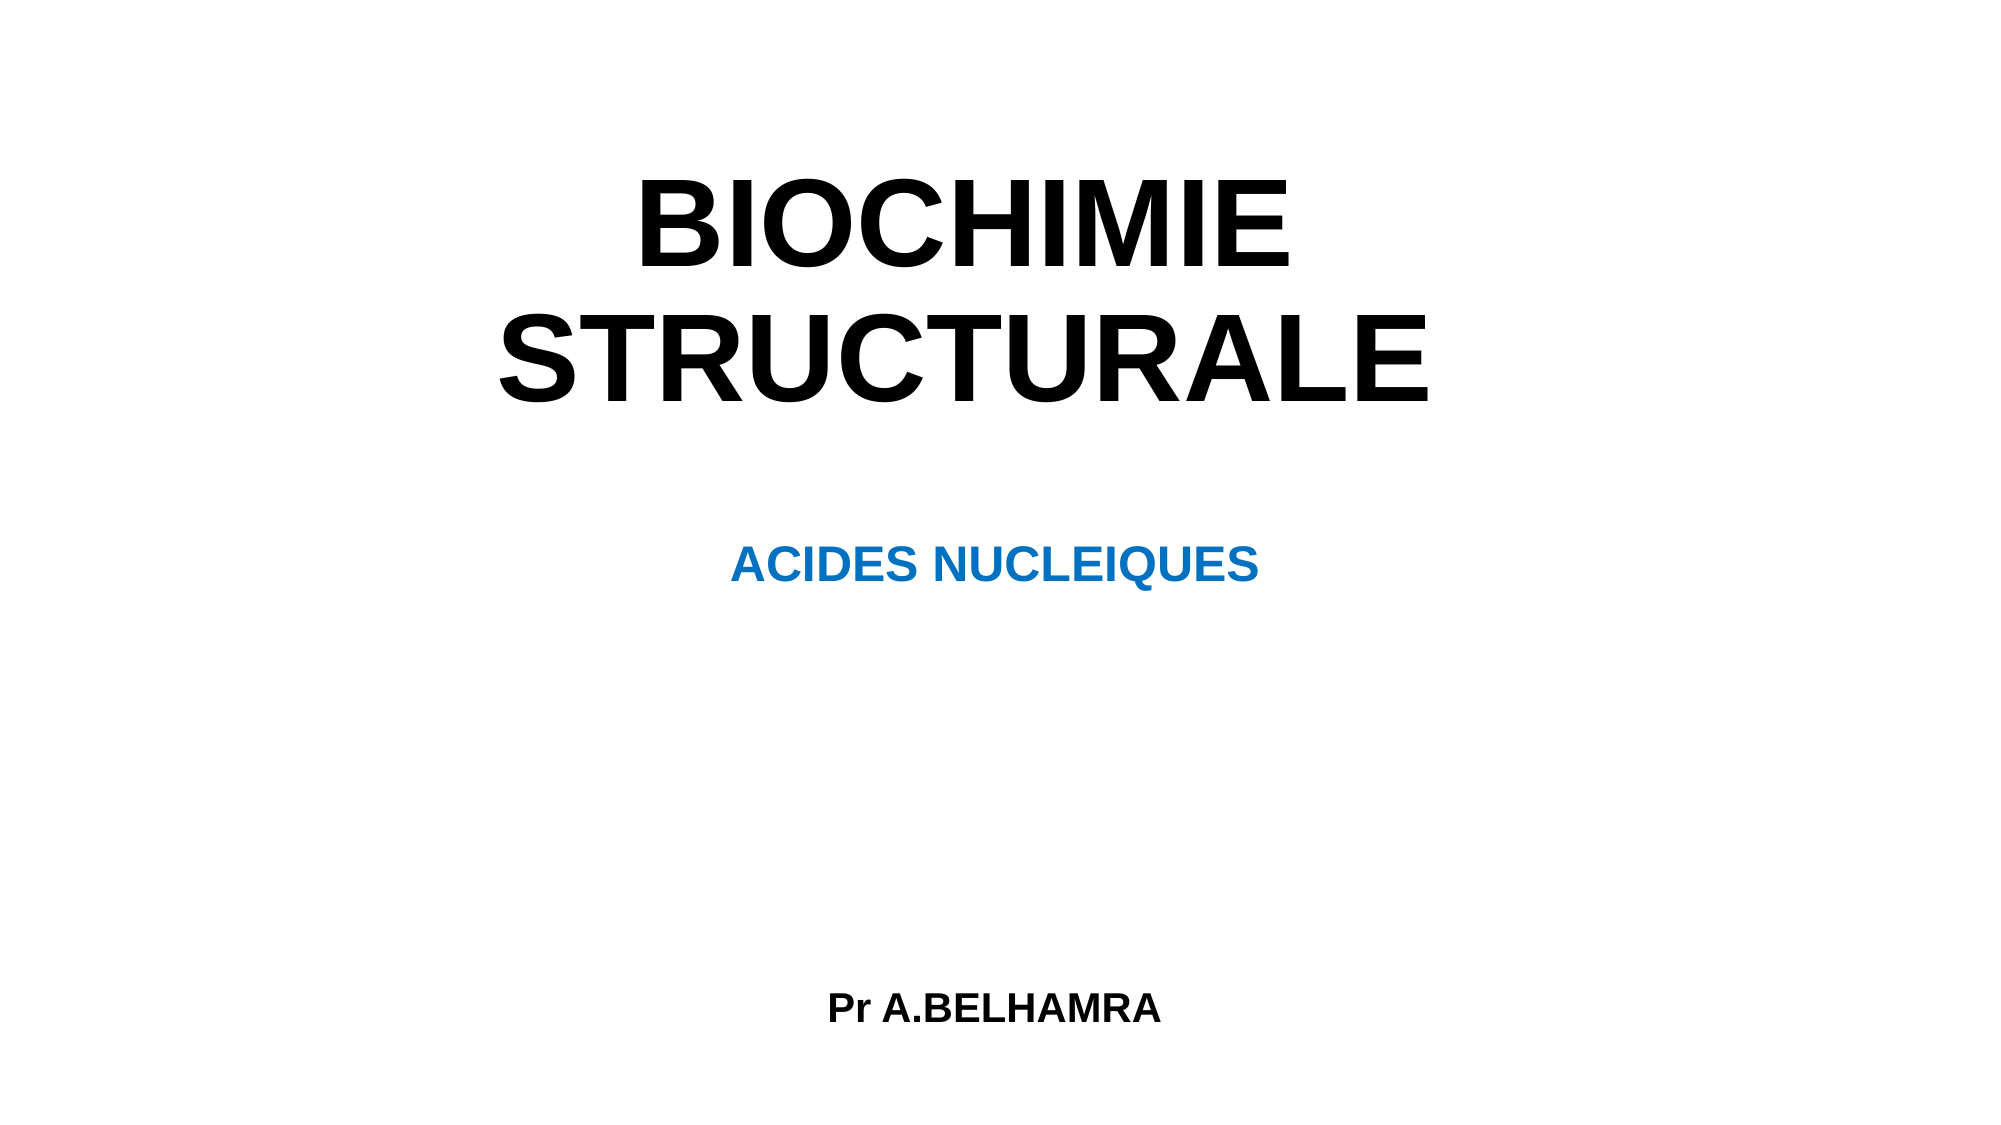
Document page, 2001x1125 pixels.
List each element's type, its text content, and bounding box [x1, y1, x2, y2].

subtitle ACIDES NUCLEIQUES Pr A.BELHAMRA [227, 530, 1763, 1125]
title BIOCHIMIE STRUCTURALE [214, 44, 1715, 437]
